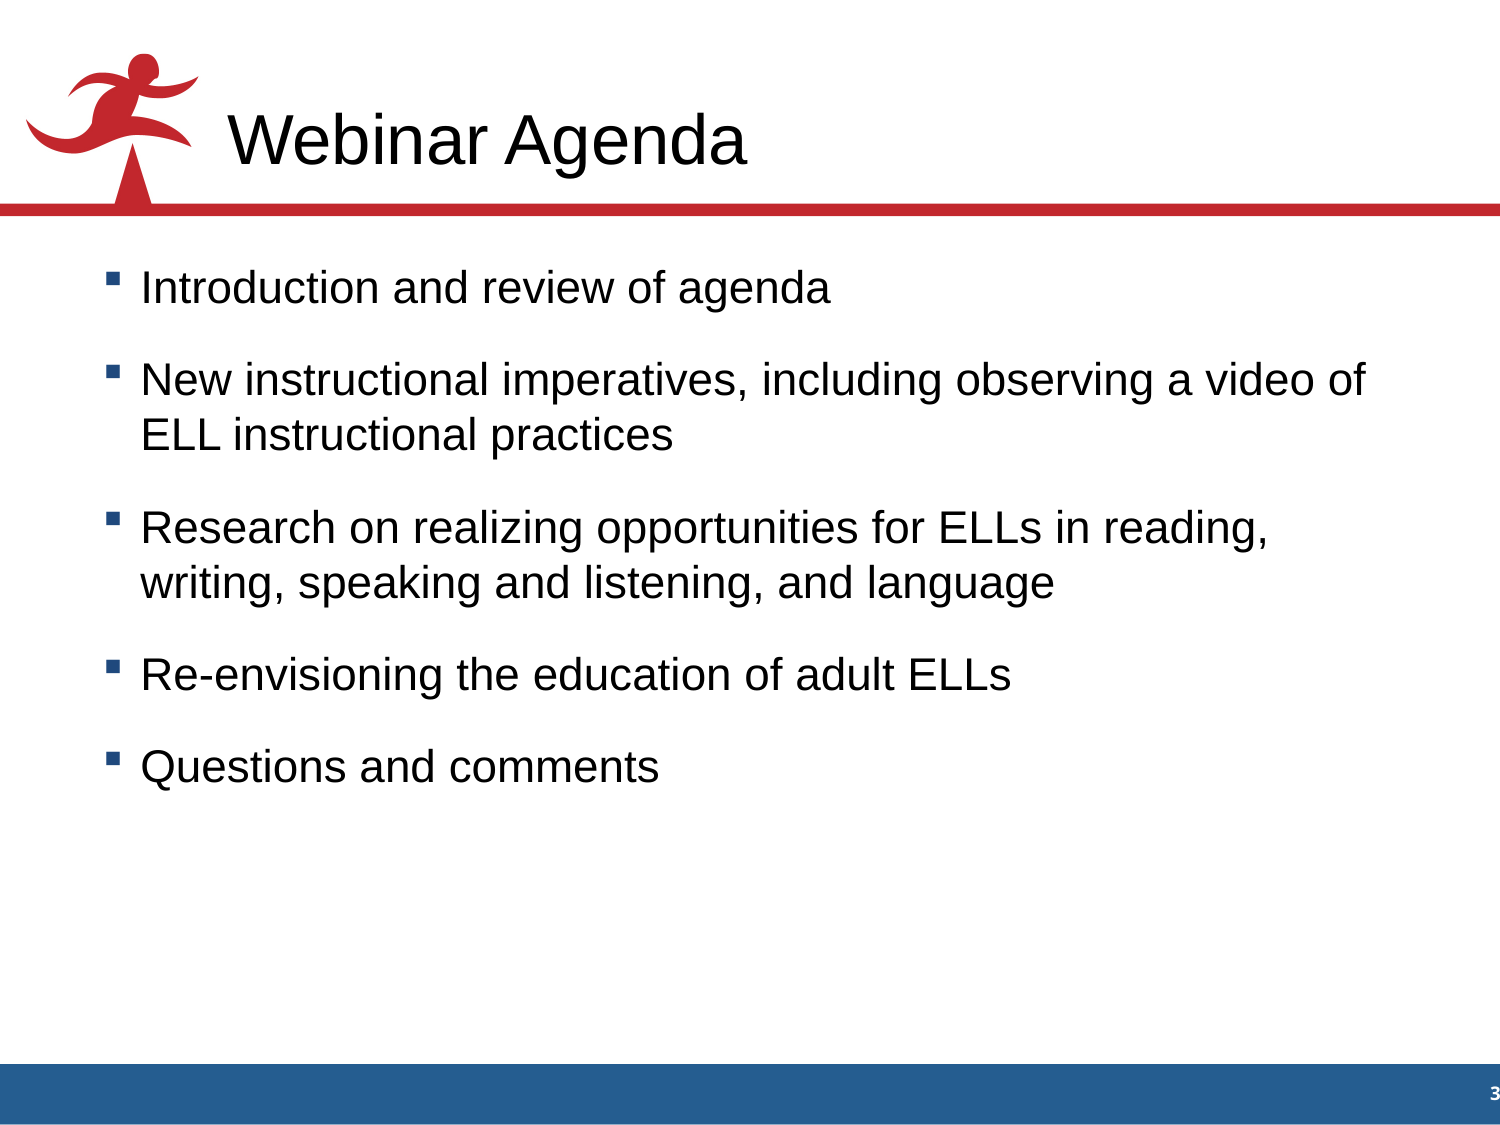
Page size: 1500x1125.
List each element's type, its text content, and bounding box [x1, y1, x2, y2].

list Introduction and review of agenda New instructional imperatives, including observing a video of ELL instructional practices Research on realizing opportunities for ELLs in reading, writing, speaking and listening, and language Re-envisioning the education of adult ELLs Questions and comments [87, 249, 1400, 949]
picture [0, 0, 1500, 1125]
title Webinar Agenda [212, 37, 1375, 188]
